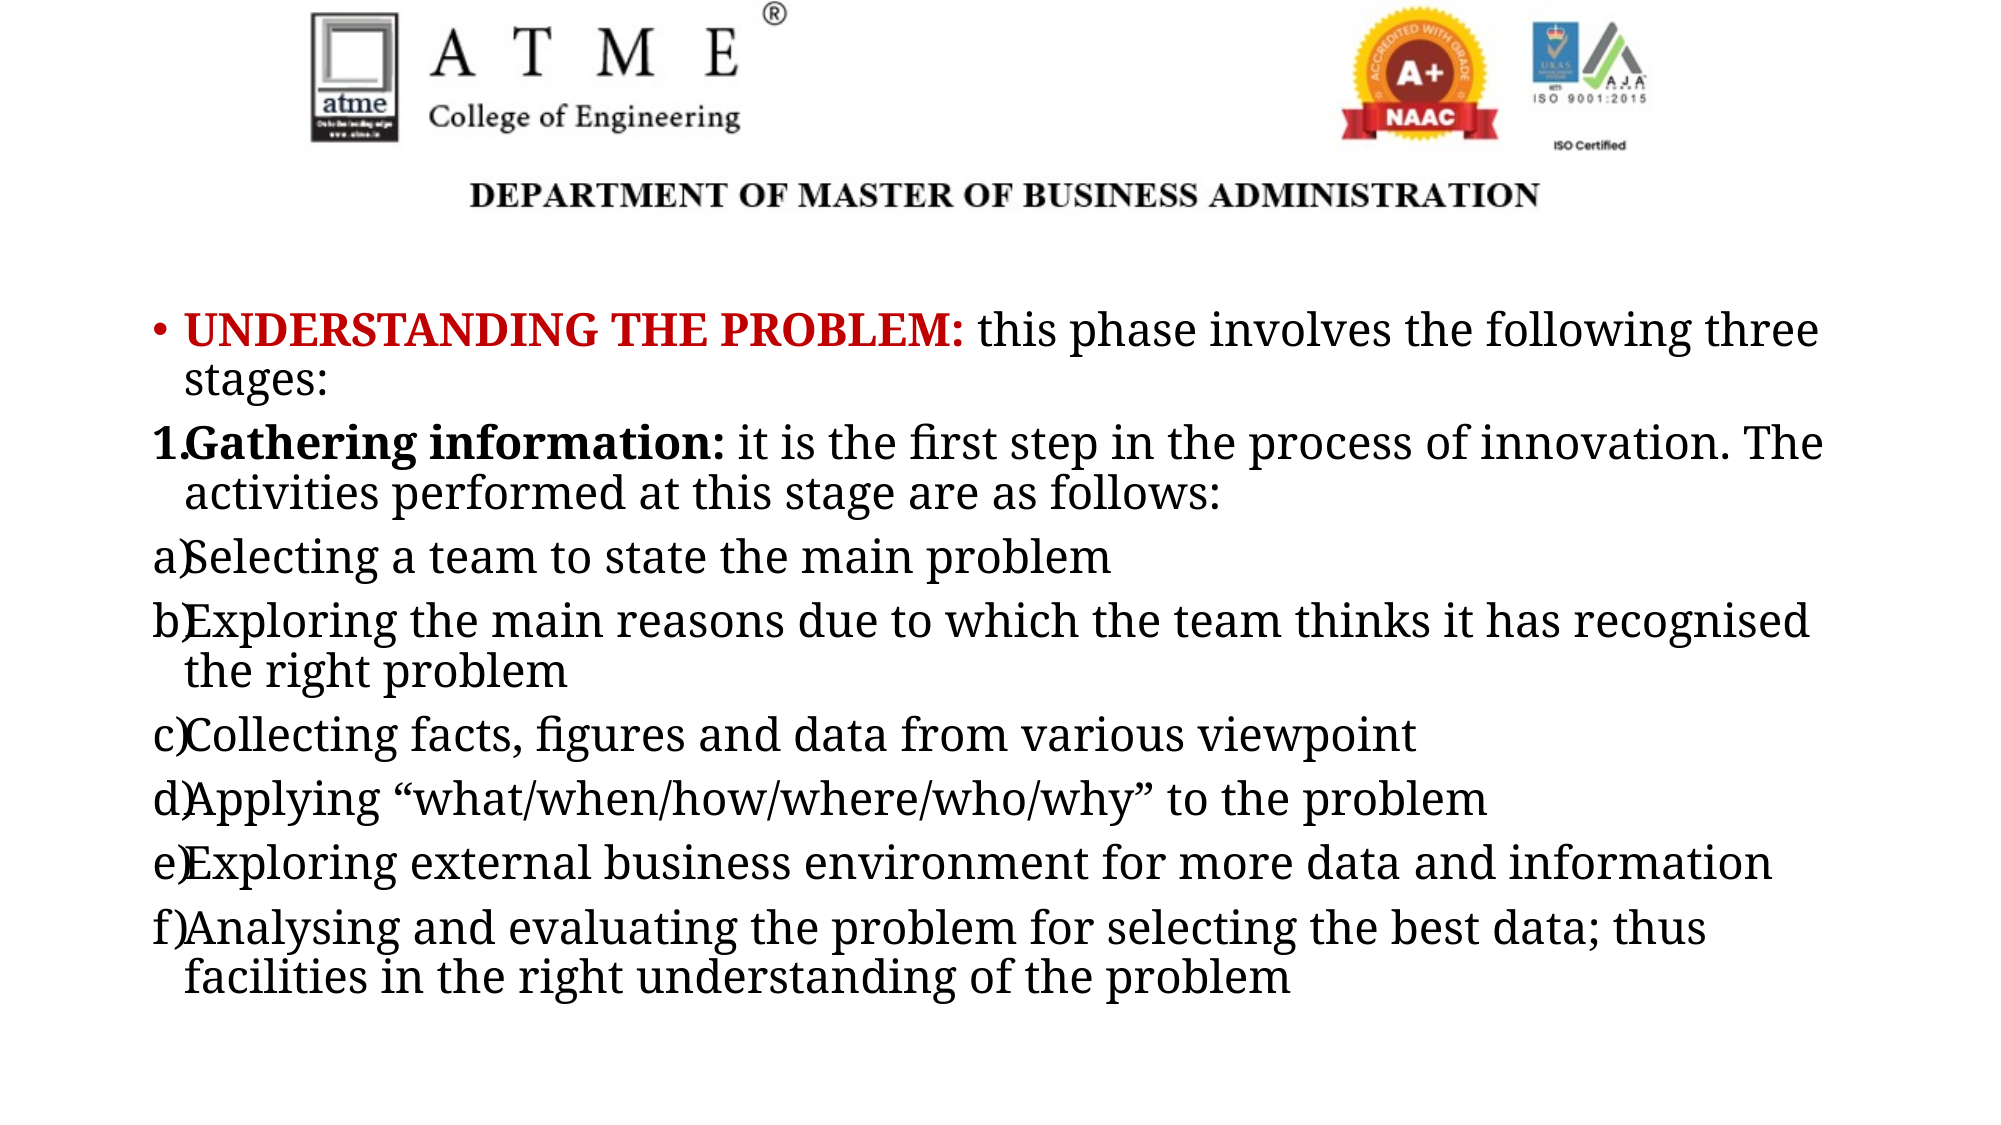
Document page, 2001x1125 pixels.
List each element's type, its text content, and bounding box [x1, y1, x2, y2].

list UNDERSTANDING THE PROBLEM: this phase involves the following three stages: Gathering information: it is the first step in the process of innovation. The activities performed at this stage are as follows: Selecting a team to state the main problem Exploring the main reasons due to which the team thinks it has recognised the right problem Collecting facts, figures and data from various viewpoint Applying “what/when/how/where/who/why” to the problem Exploring external business environment for more data and information Analysing and evaluating the problem for selecting the best data; thus facilities in the right understanding of the problem [137, 299, 1863, 1014]
picture [303, 0, 1697, 215]
